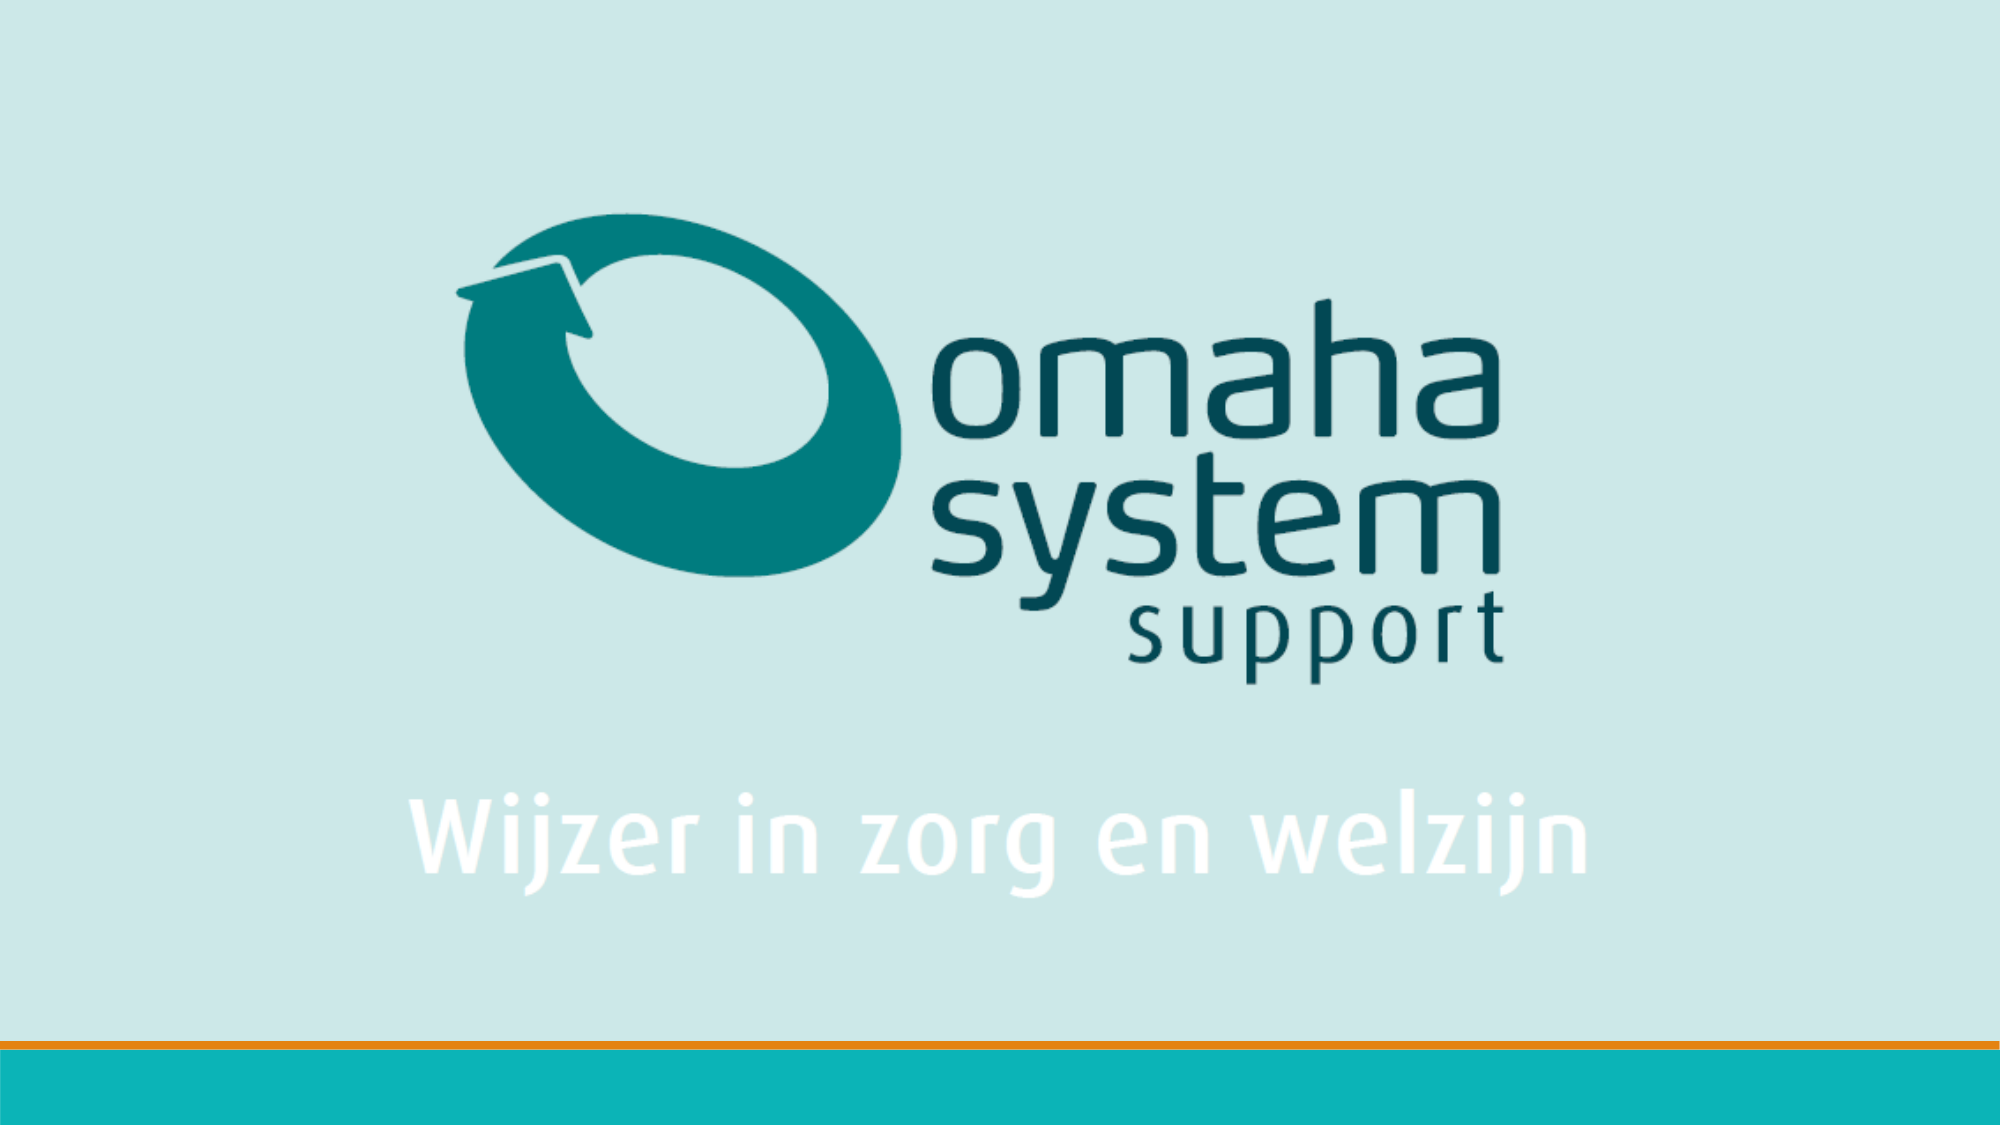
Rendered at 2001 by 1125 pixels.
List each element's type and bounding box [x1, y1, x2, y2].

text_box [0, 1047, 2000, 1051]
picture [0, 0, 2000, 1041]
text_box [0, 1051, 2000, 1125]
